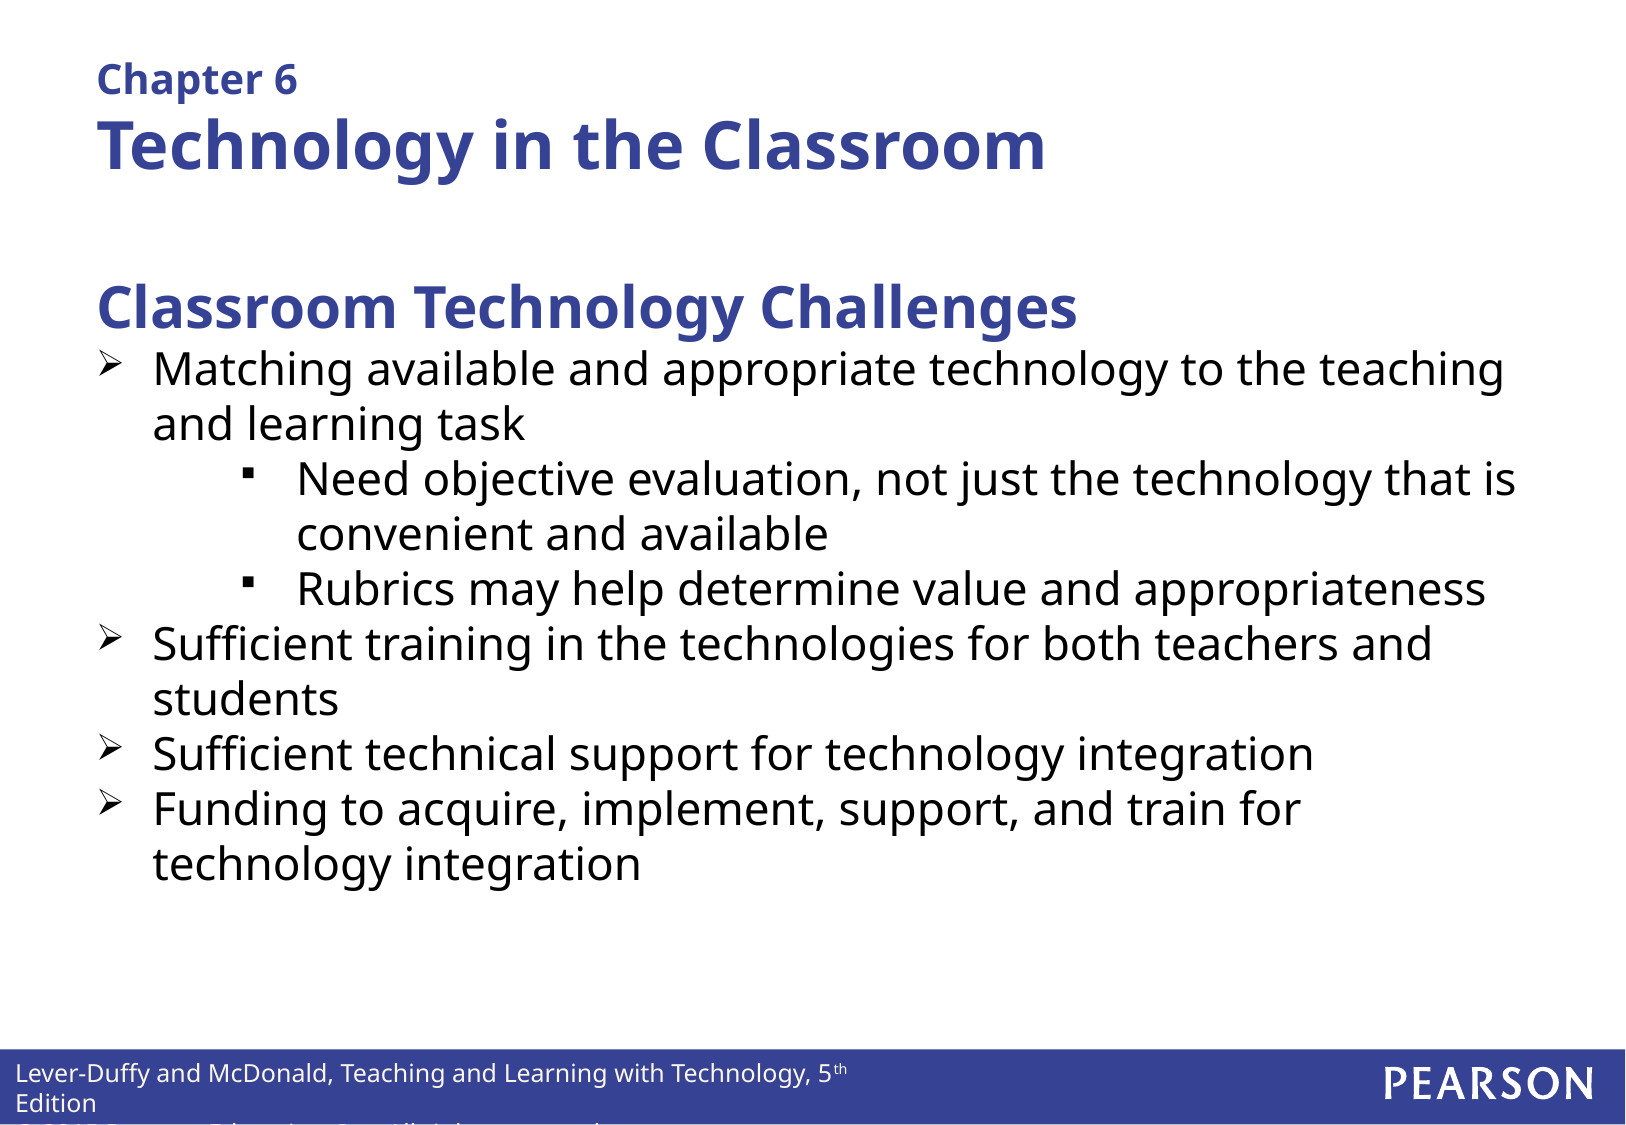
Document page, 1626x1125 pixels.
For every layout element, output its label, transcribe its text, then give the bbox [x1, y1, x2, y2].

title Chapter 6 Technology in the Classroom [81, 45, 1544, 233]
list Classroom Technology Challenges Matching available and appropriate technology to the teaching and learning task Need objective evaluation, not just the technology that is convenient and available Rubrics may help determine value and appropriateness Sufficient training in the technologies for both teachers and students Sufficient technical support for technology integration Funding to acquire, implement, support, and train for technology integration [81, 262, 1544, 1005]
